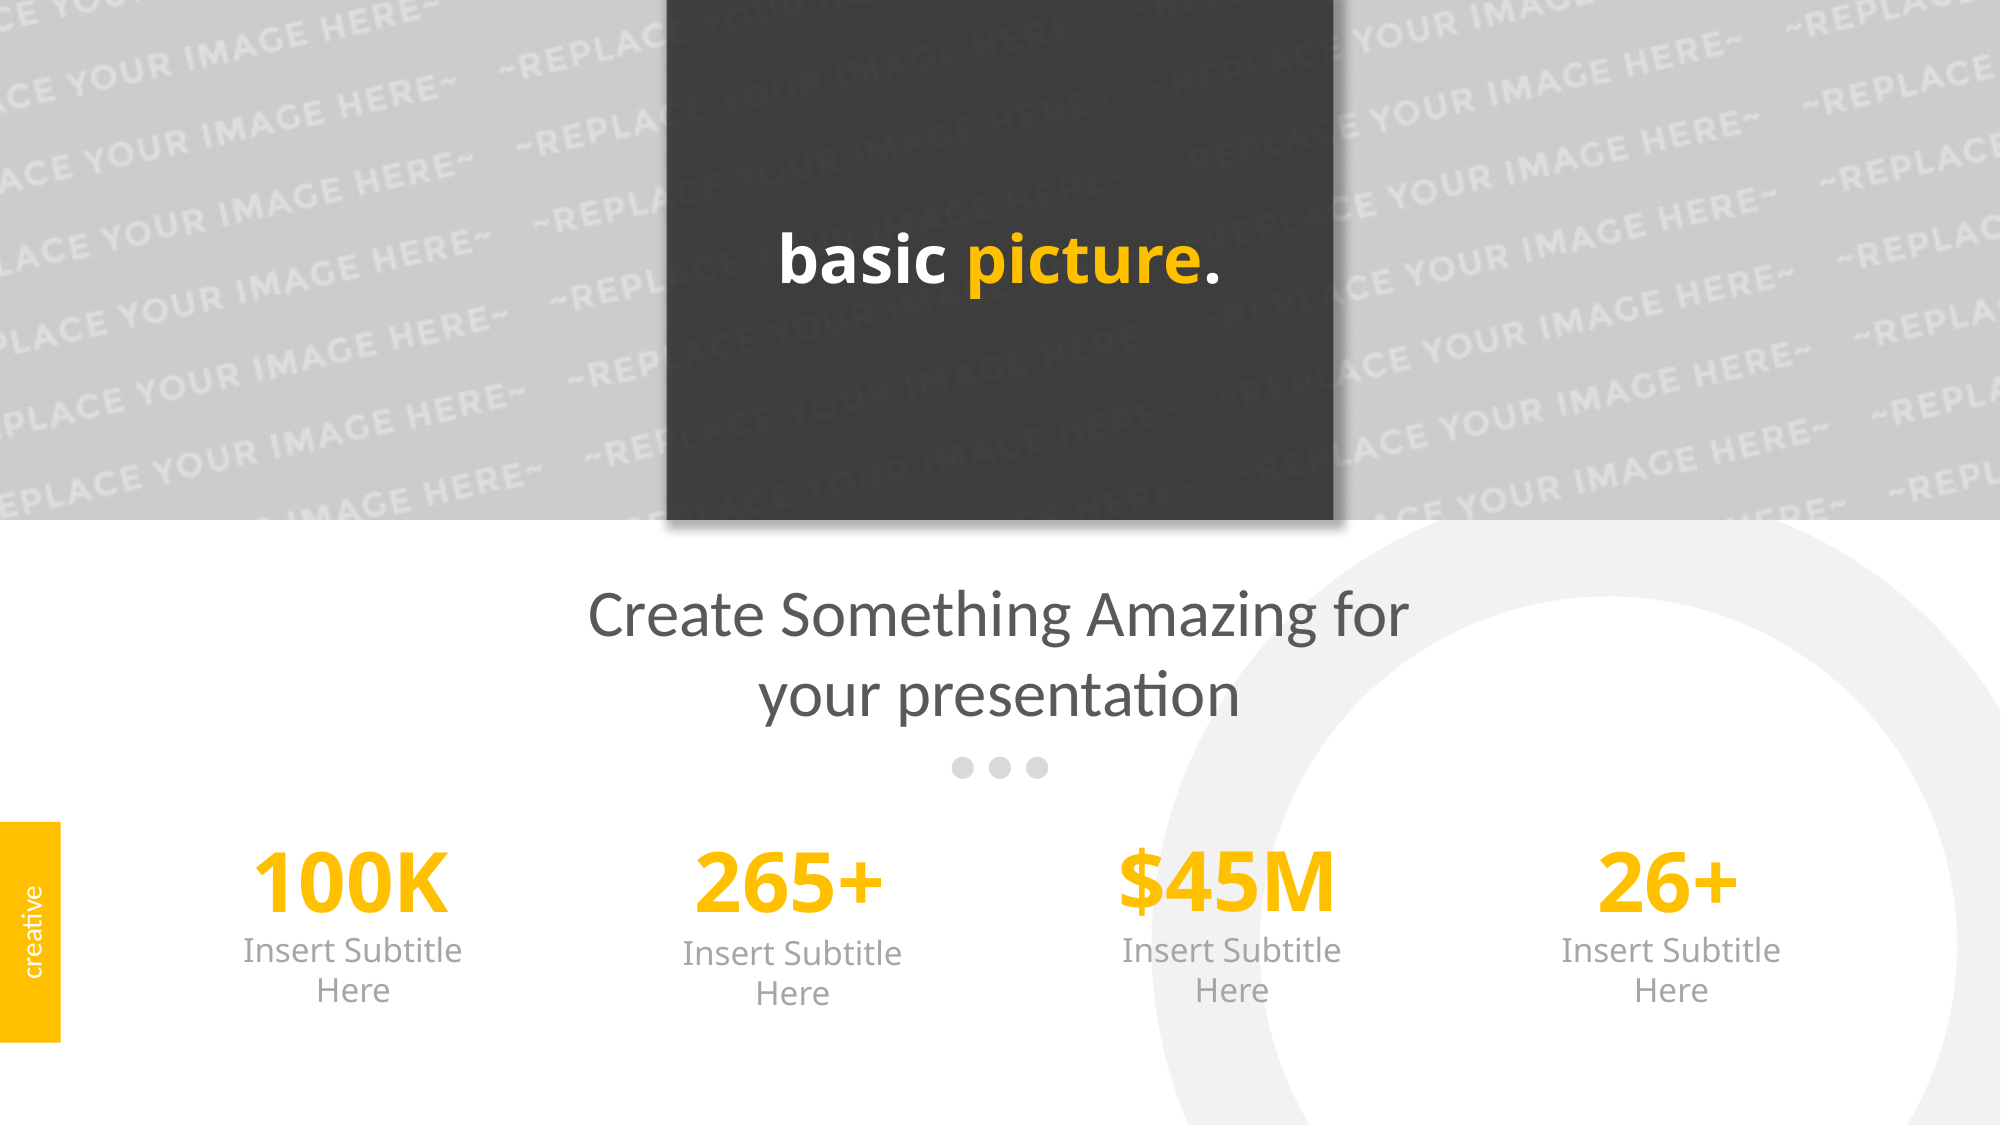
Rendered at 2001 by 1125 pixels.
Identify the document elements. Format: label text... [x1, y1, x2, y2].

text_box Create Something Amazing for your presentation [524, 562, 1475, 738]
text_box Insert Subtitle Here [1077, 921, 1388, 1016]
text_box Insert Subtitle Here [1516, 921, 1827, 1016]
picture [1334, 0, 2000, 520]
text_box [0, 821, 61, 1043]
text_box Insert Subtitle Here [637, 924, 948, 1020]
text_box basic picture. [762, 209, 1237, 305]
text_box Insert Subtitle Here [198, 921, 509, 1016]
text_box $45M [1088, 820, 1370, 921]
text_box 26+ [1543, 821, 1794, 921]
picture [0, 0, 666, 520]
text_box [666, 0, 1334, 521]
text_box 265+ [664, 821, 915, 924]
text_box 100K [224, 821, 476, 921]
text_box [951, 756, 1049, 779]
